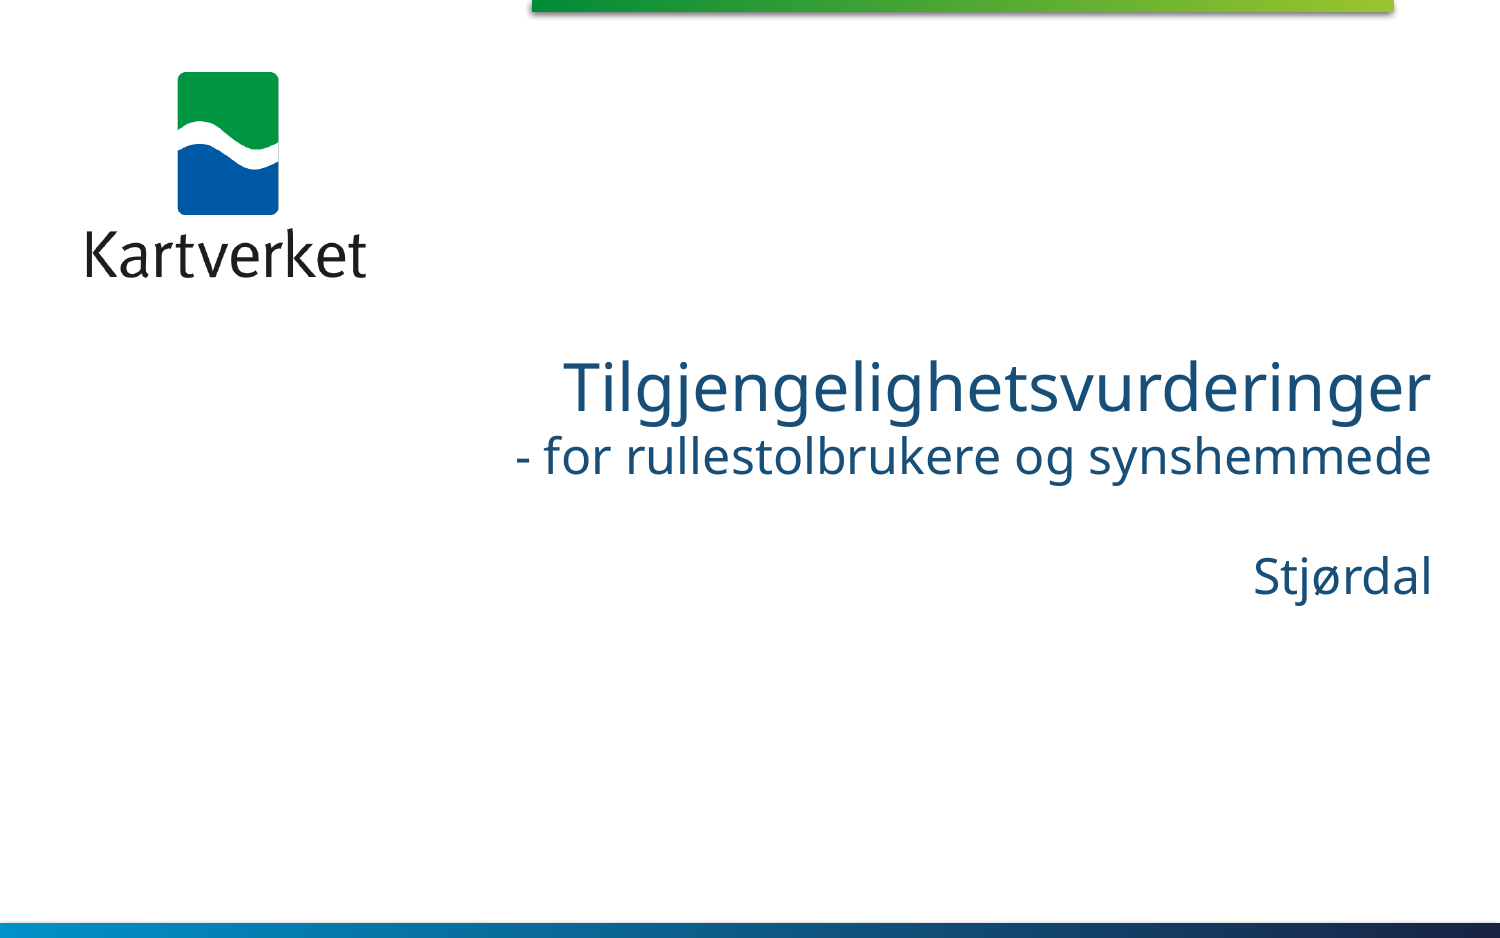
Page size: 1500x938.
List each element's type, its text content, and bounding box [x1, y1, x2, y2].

text_box Tilgjengelighetsvurderinger - for rullestolbrukere og synshemmede Stjørdal [66, 337, 1449, 613]
